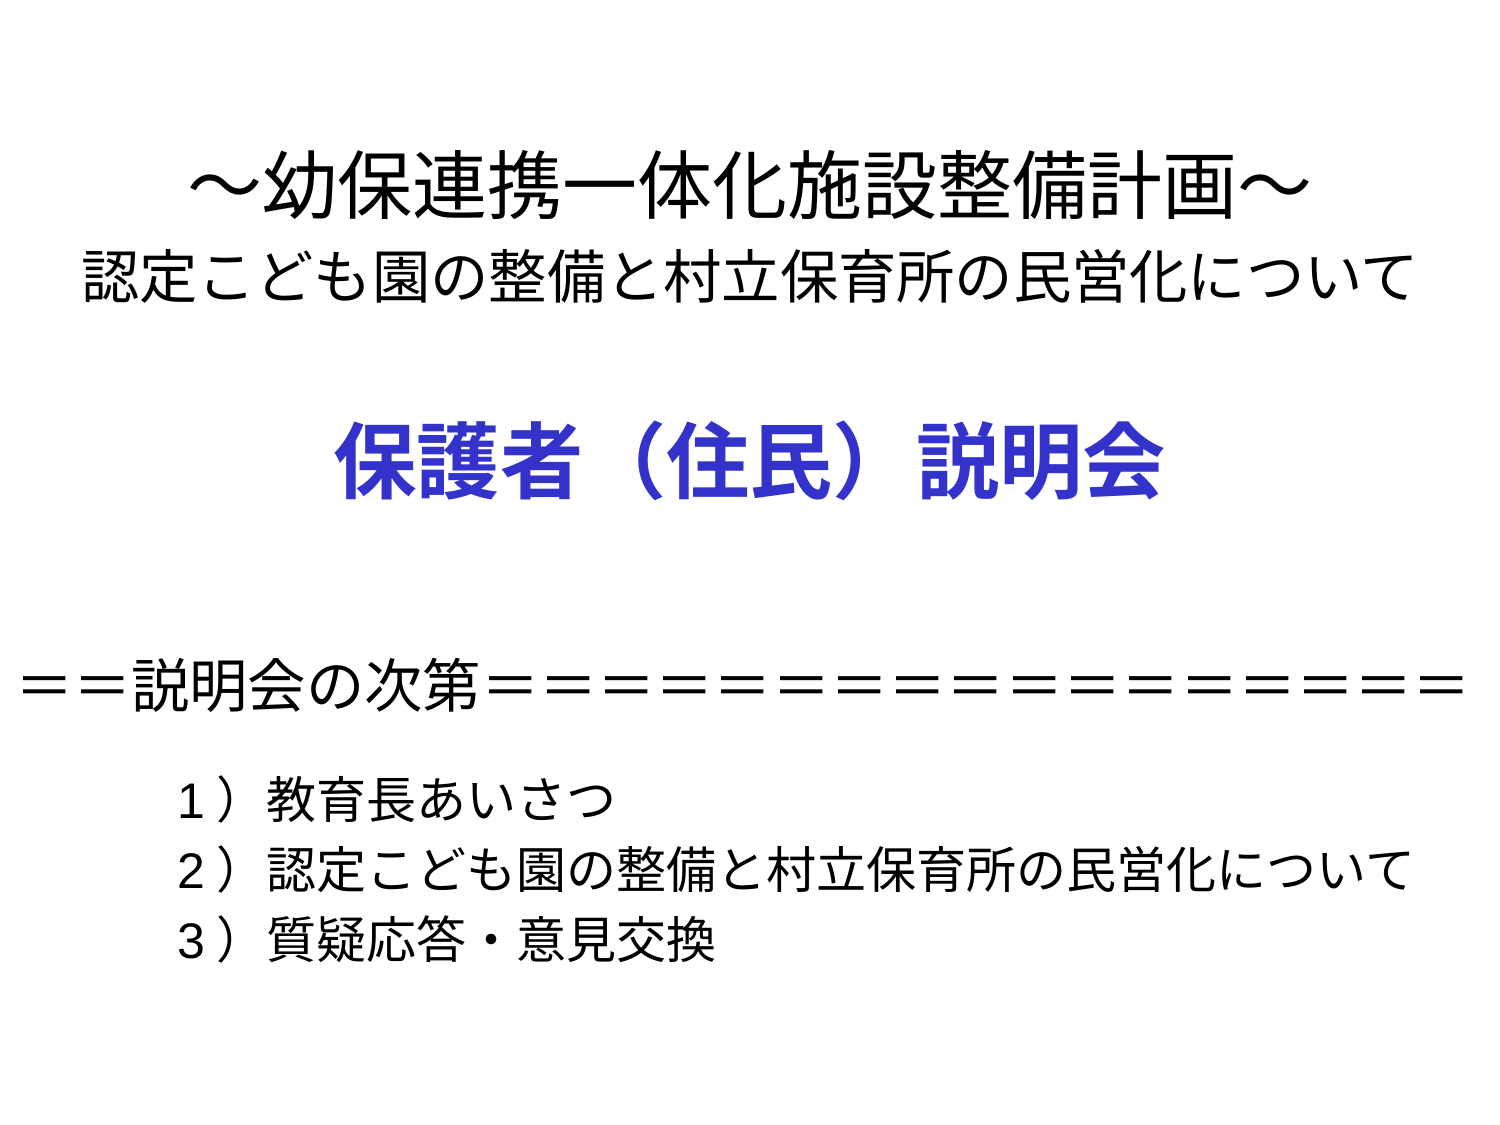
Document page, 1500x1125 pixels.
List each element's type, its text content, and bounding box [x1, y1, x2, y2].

list ～幼保連携一体化施設整備計画～ 認定こども園の整備と村立保育所の民営化について 保護者（住民）説明会 ＝＝説明会の次第＝＝＝＝＝＝＝＝＝＝＝＝＝＝＝＝＝ 1）教育長あいさつ 2）認定こども園の整備と村立保育所の民営化について 3）質疑応答・意見交換 [0, 131, 1500, 1088]
